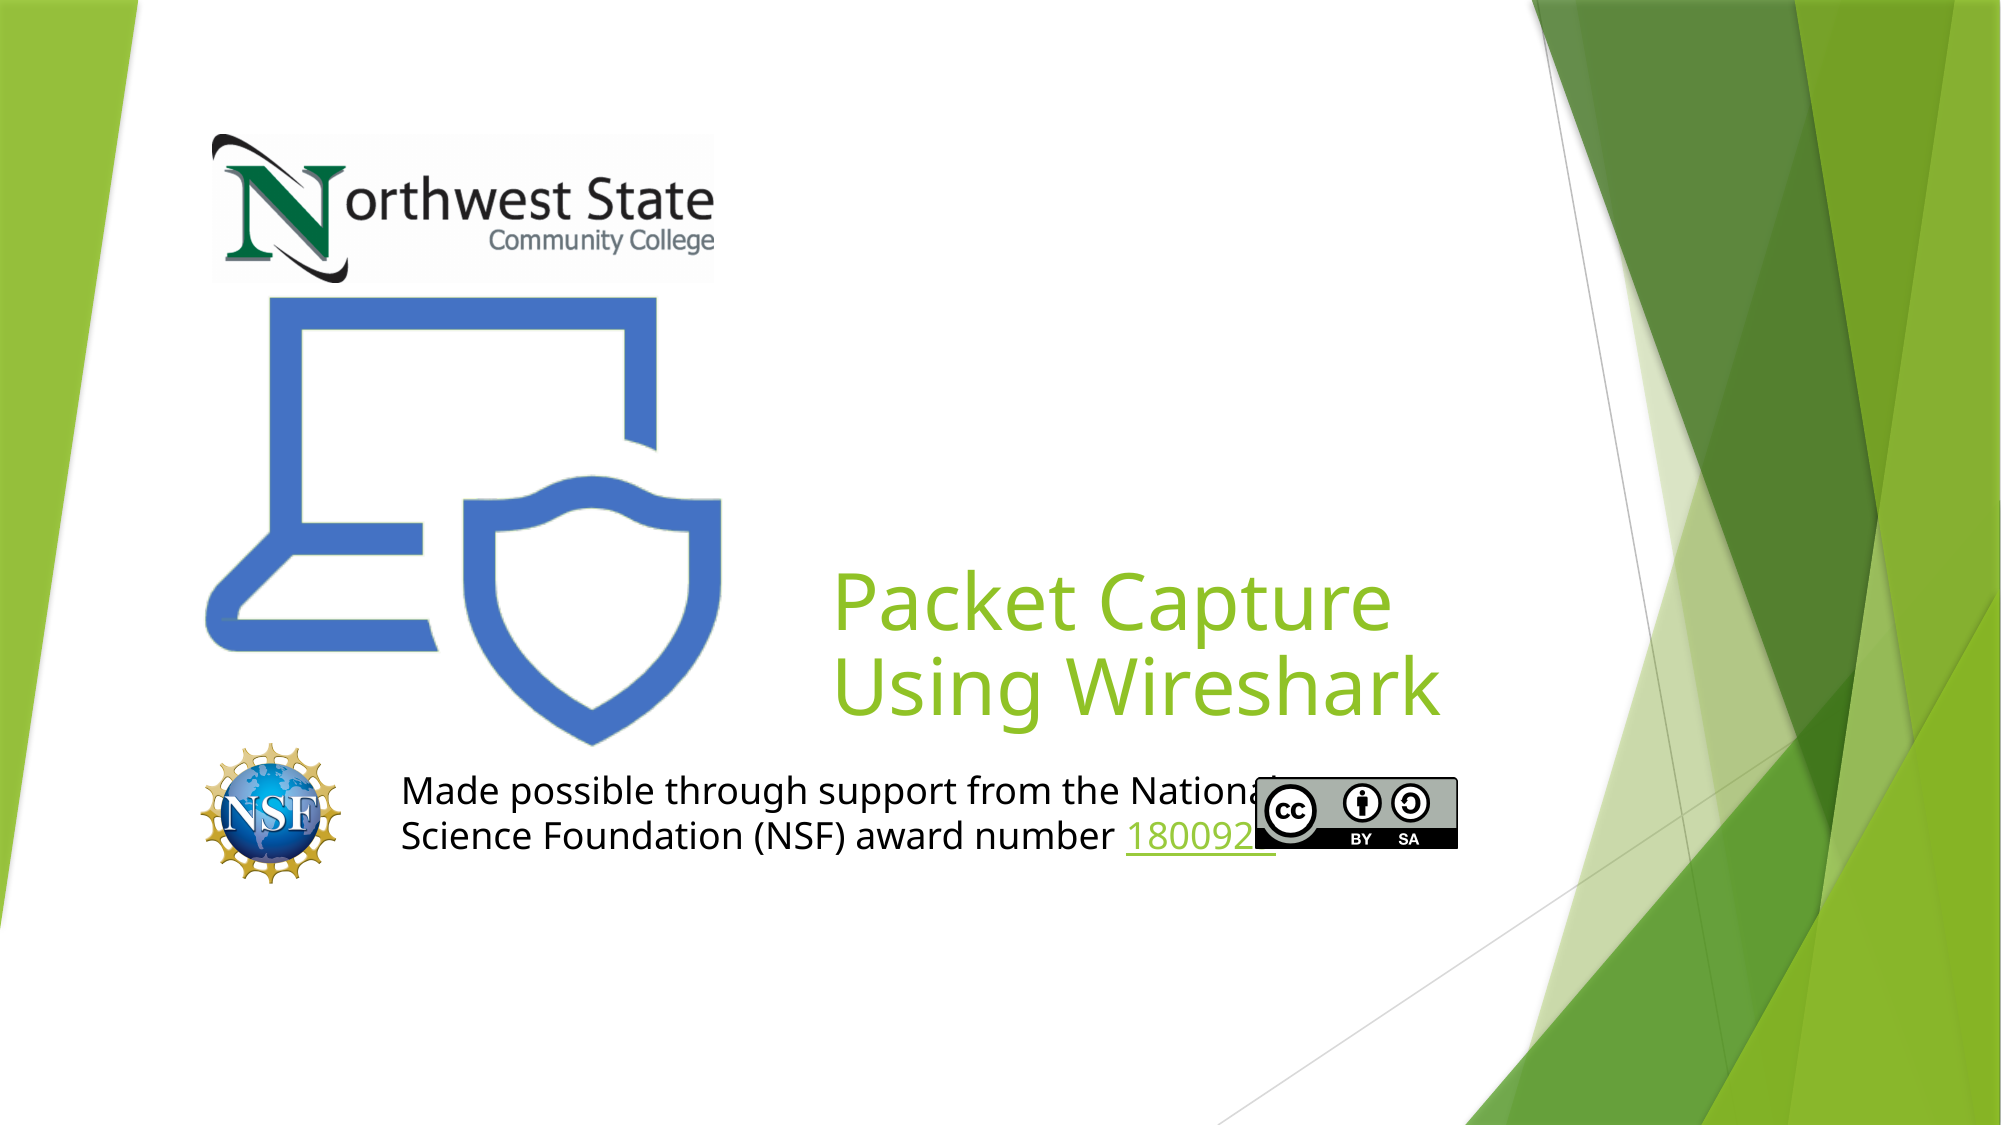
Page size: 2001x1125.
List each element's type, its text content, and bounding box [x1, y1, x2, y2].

picture [1255, 777, 1458, 849]
title Packet Capture Using Wireshark [816, 207, 1522, 741]
text_box Made possible through support from the National Science Foundation (NSF) award number 1800929 [386, 759, 1326, 871]
picture [153, 134, 773, 886]
